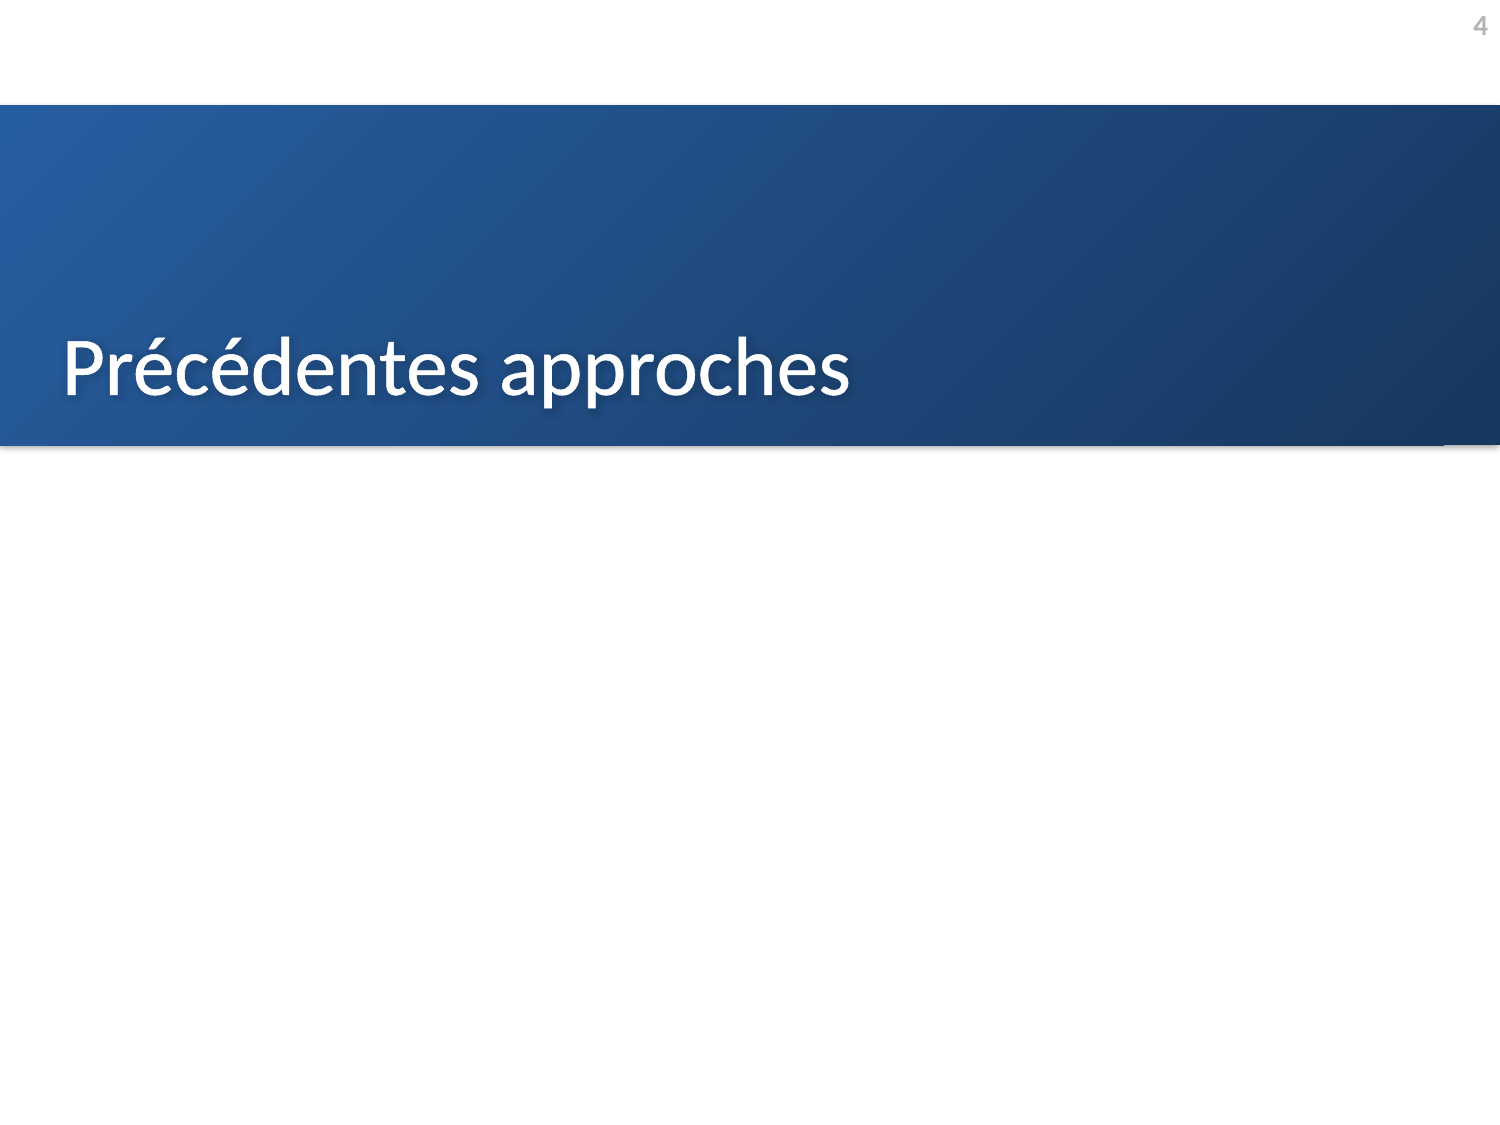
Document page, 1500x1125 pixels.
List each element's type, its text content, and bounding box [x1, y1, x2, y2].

slide_number 4 [1364, 0, 1500, 60]
title Précédentes approches [46, 196, 1463, 419]
